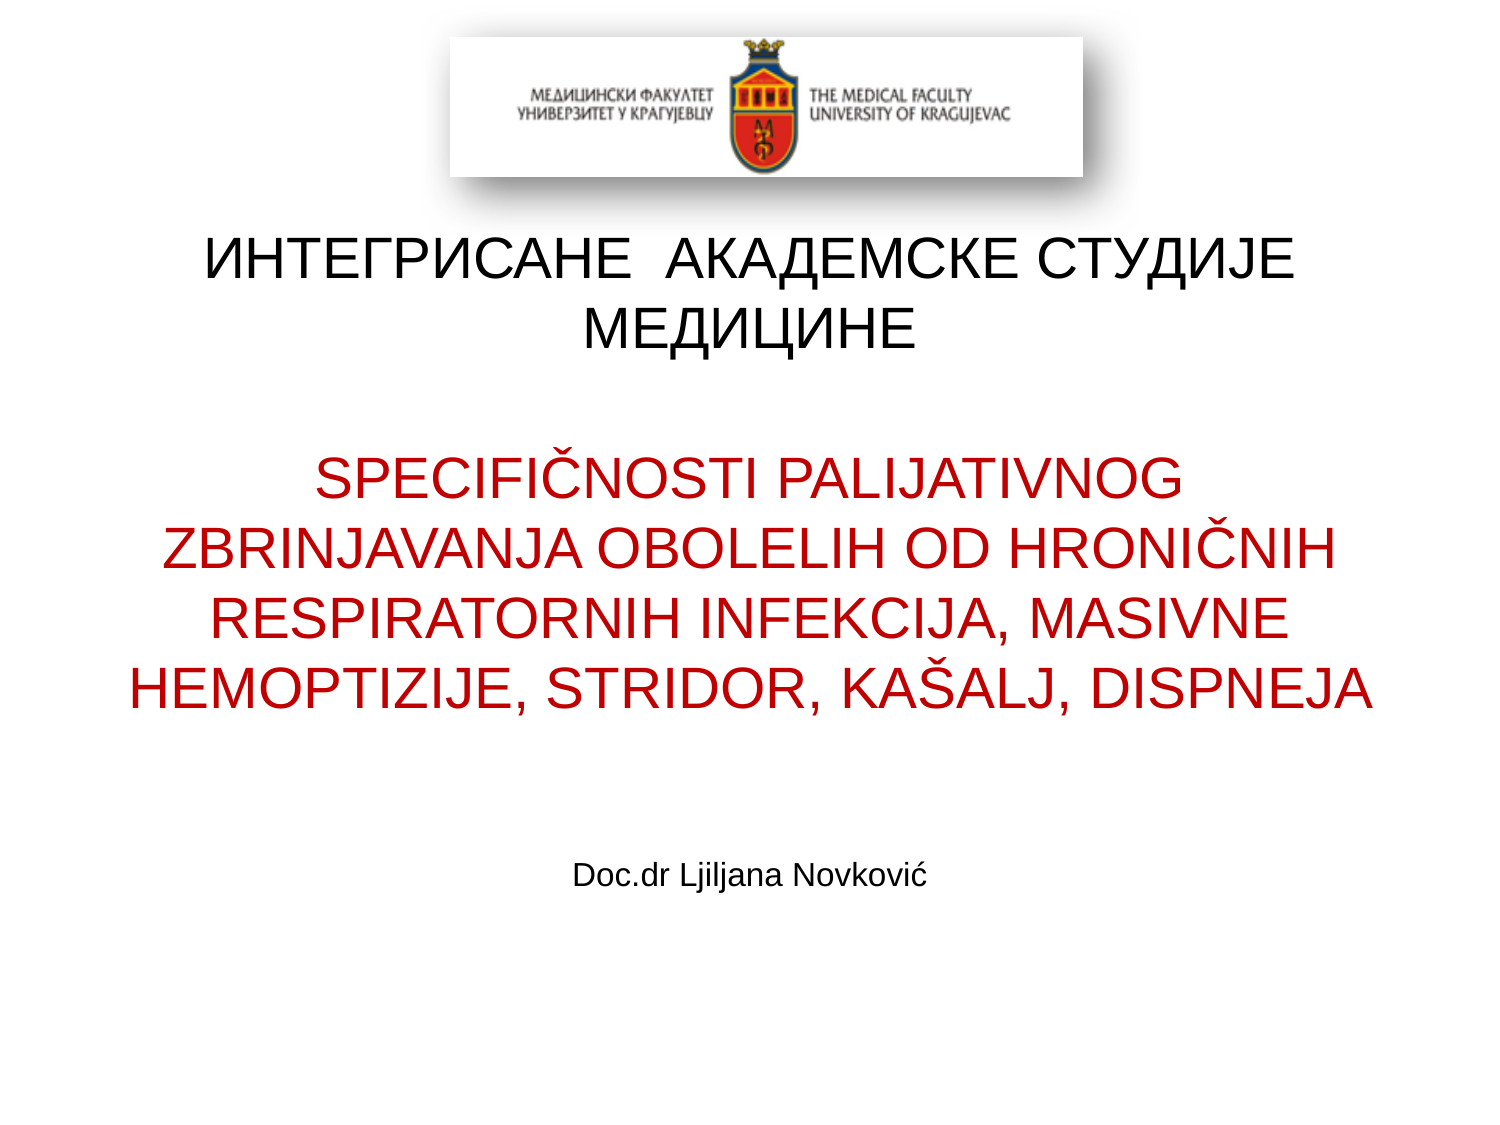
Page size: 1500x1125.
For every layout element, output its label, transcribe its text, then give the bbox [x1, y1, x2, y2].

subtitle Doc.dr Ljiljana Novković [225, 637, 1275, 925]
picture [449, 37, 1083, 177]
title ИНТЕГРИСАНЕ АКАДЕМСКЕ СТУДИЈЕ МЕДИЦИНЕ SPECIFIČNOSTI PALIJATIVNOG ZBRINJAVANJA OBOLELIH OD HRONIČNIH RESPIRATORNIH INFEKCIJA, MASIVNE HEMOPTIZIJE, STRIDOR, KAŠALJ, DISPNEJA [112, 349, 1388, 591]
